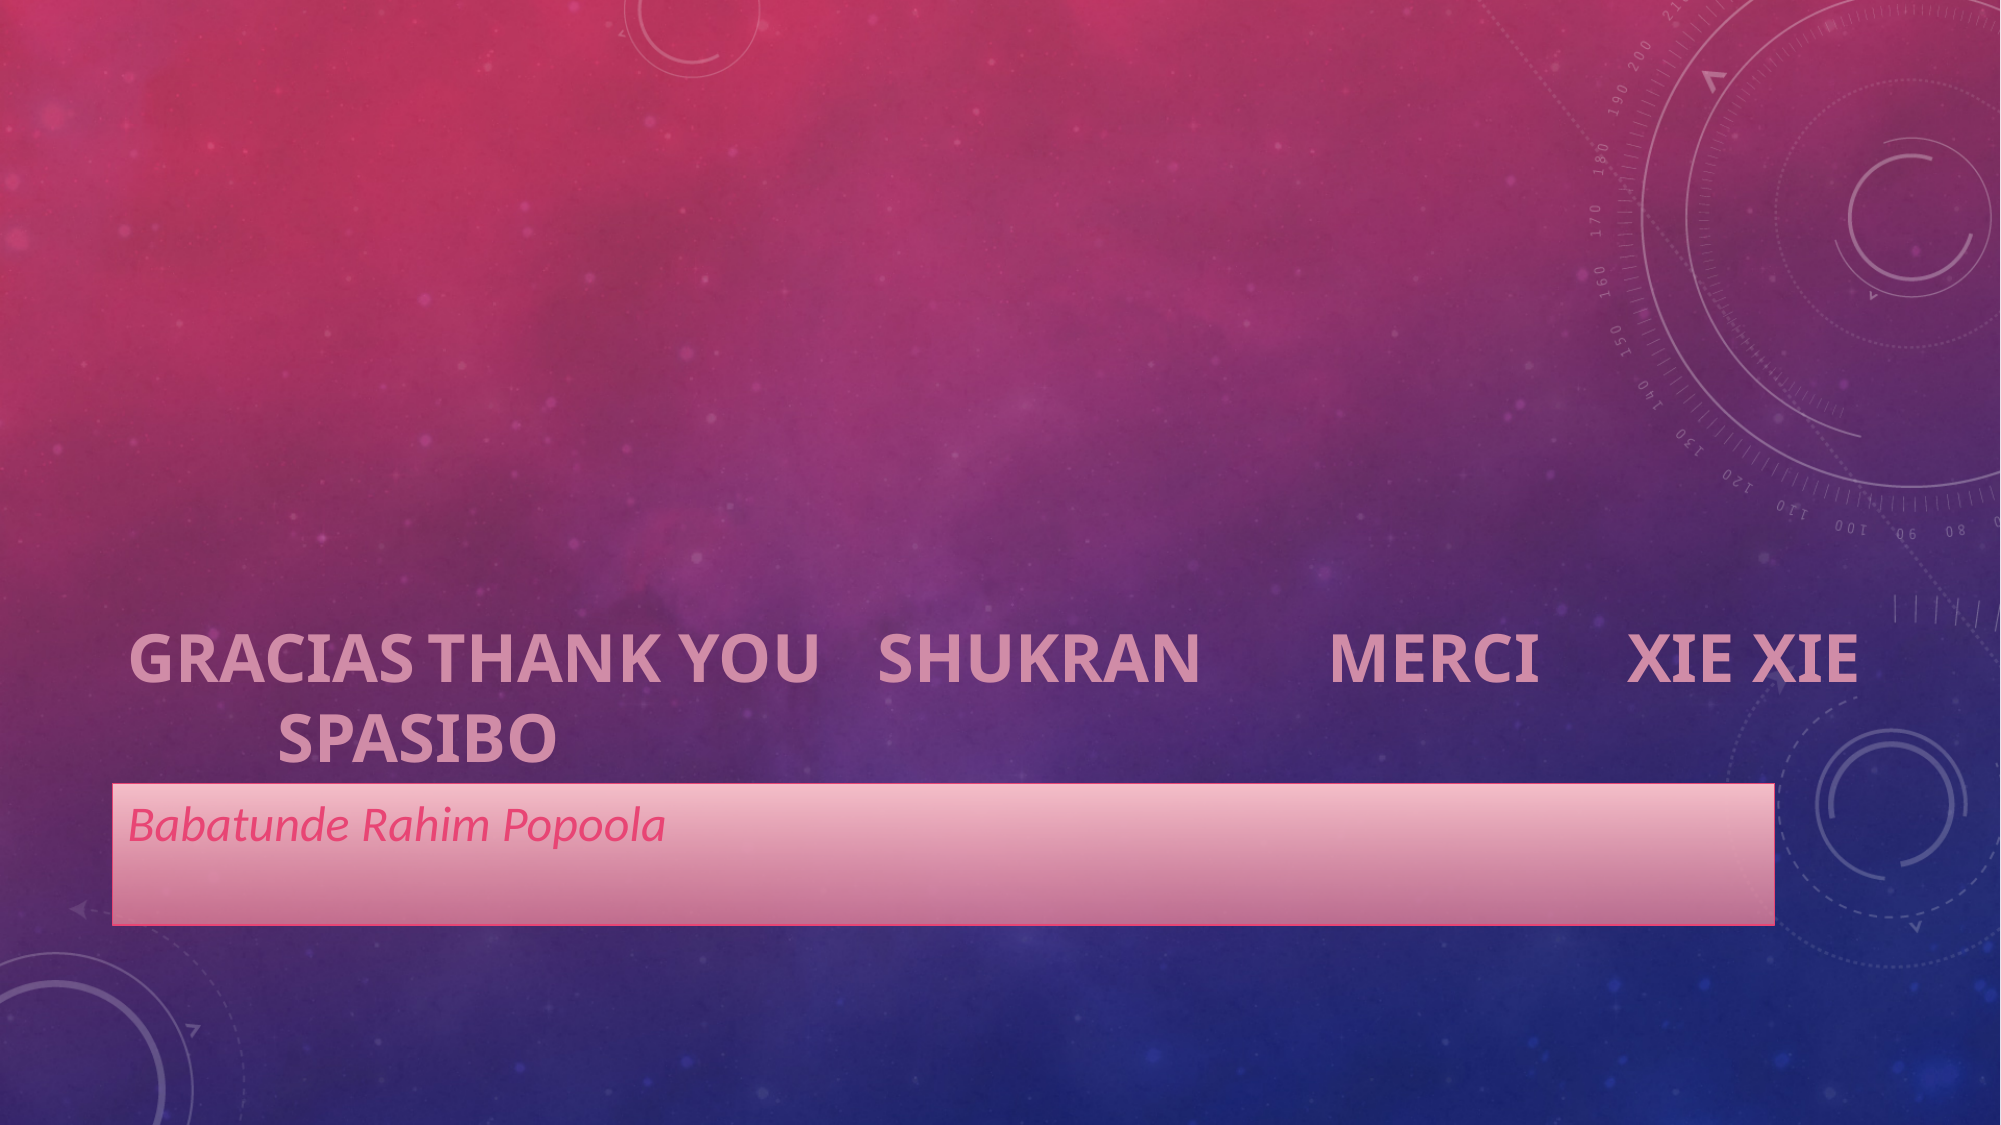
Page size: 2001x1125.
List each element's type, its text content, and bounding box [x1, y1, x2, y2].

list Babatunde Rahim Popoola [112, 783, 1775, 926]
title GRACIAS THANK YOU SHUKRAN MERCI XIE XIE SPASIBO [112, 542, 1887, 784]
picture [0, 0, 2001, 1125]
